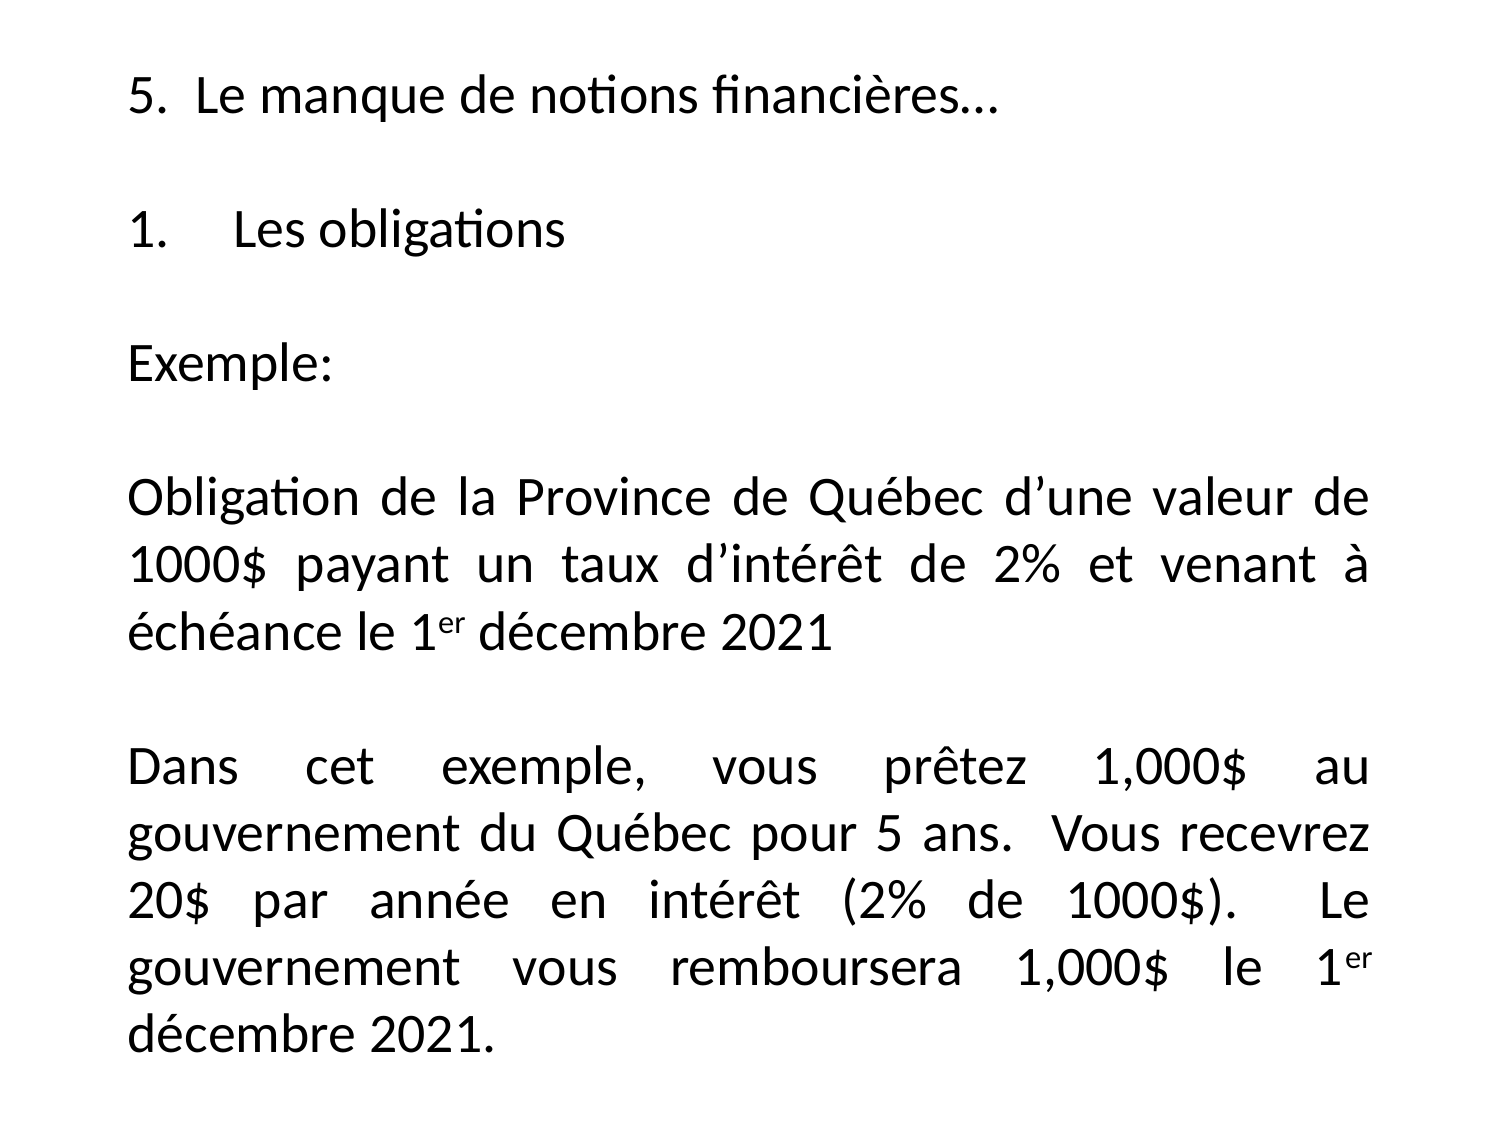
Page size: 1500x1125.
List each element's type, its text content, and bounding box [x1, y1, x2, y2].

text_box 5. Le manque de notions financières… Les obligations Exemple: Obligation de la Province de Québec d’une valeur de 1000$ payant un taux d’intérêt de 2% et venant à échéance le 1er décembre 2021 Dans cet exemple, vous prêtez 1,000$ au gouvernement du Québec pour 5 ans. Vous recevrez 20$ par année en intérêt (2% de 1000$). Le gouvernement vous remboursera 1,000$ le 1er décembre 2021. [112, 50, 1388, 1075]
